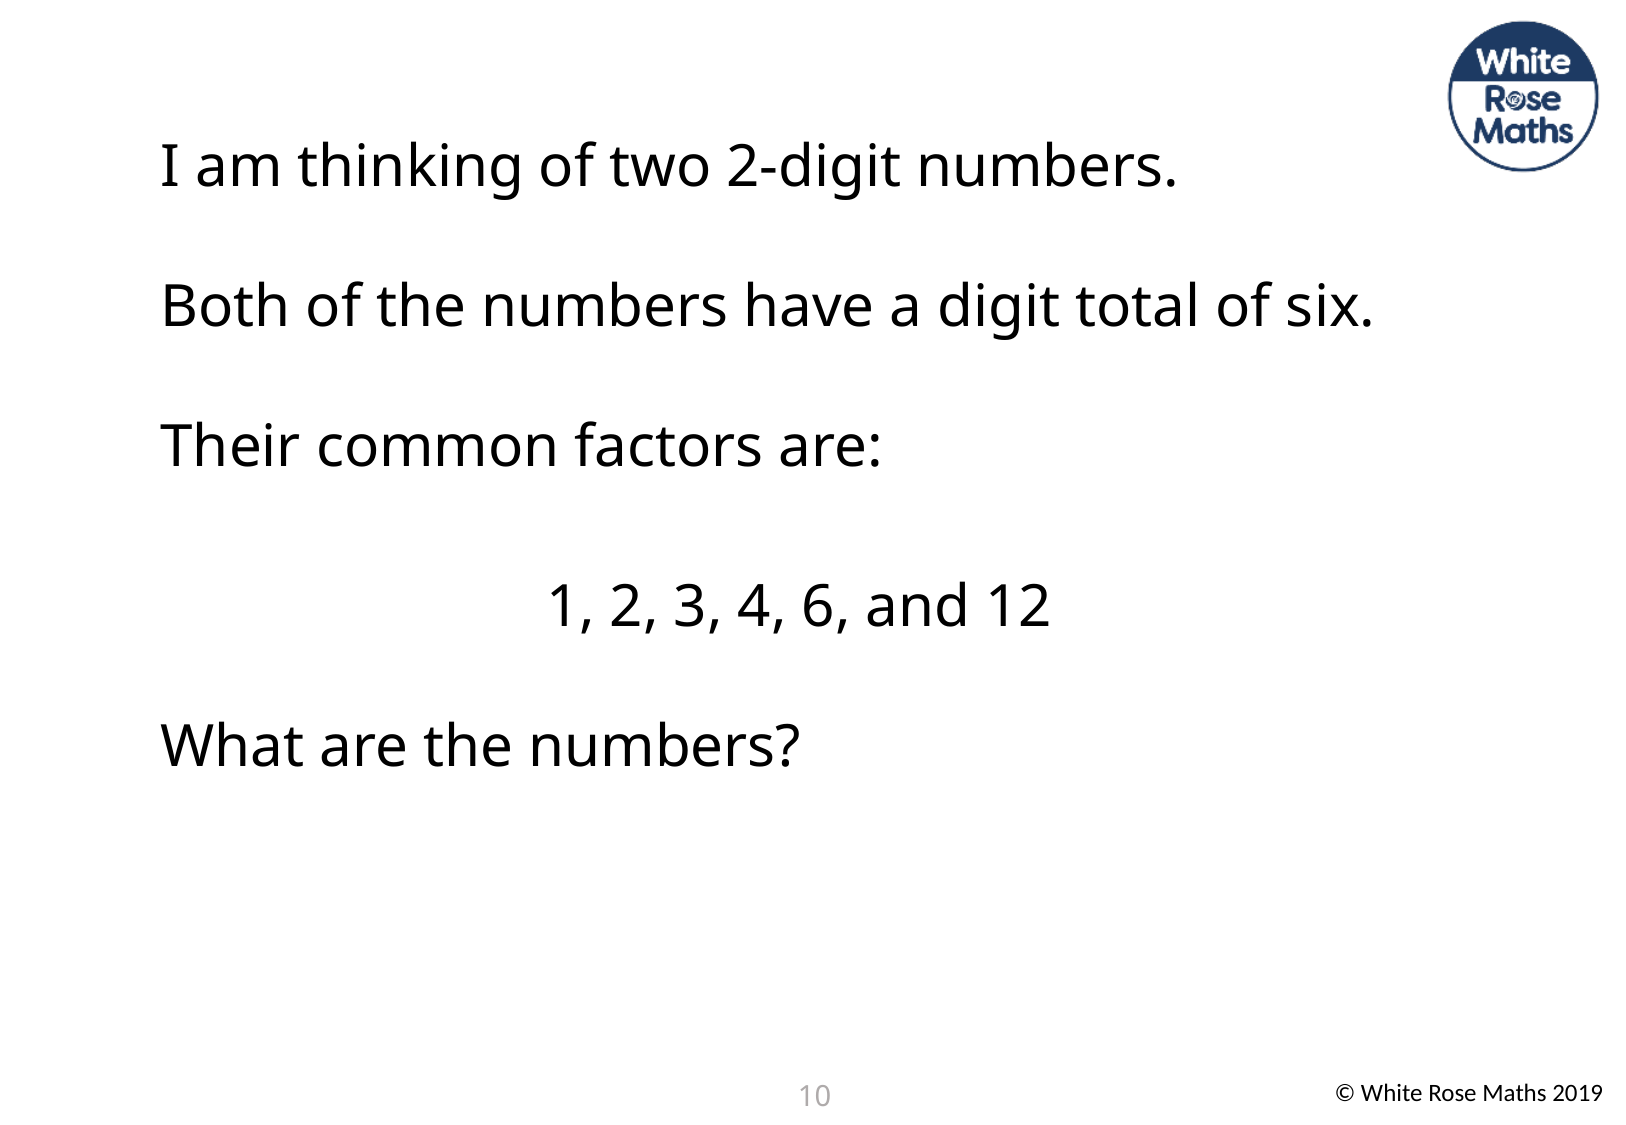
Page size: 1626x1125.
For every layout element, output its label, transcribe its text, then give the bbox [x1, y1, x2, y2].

slide_number 10 [776, 1069, 854, 1125]
picture [1444, 17, 1602, 175]
text_box I am thinking of two 2-digit numbers. Both of the numbers have a digit total of six. Their common factors are: 1, 2, 3, 4, 6, and 12 What are the numbers? [145, 120, 1468, 786]
